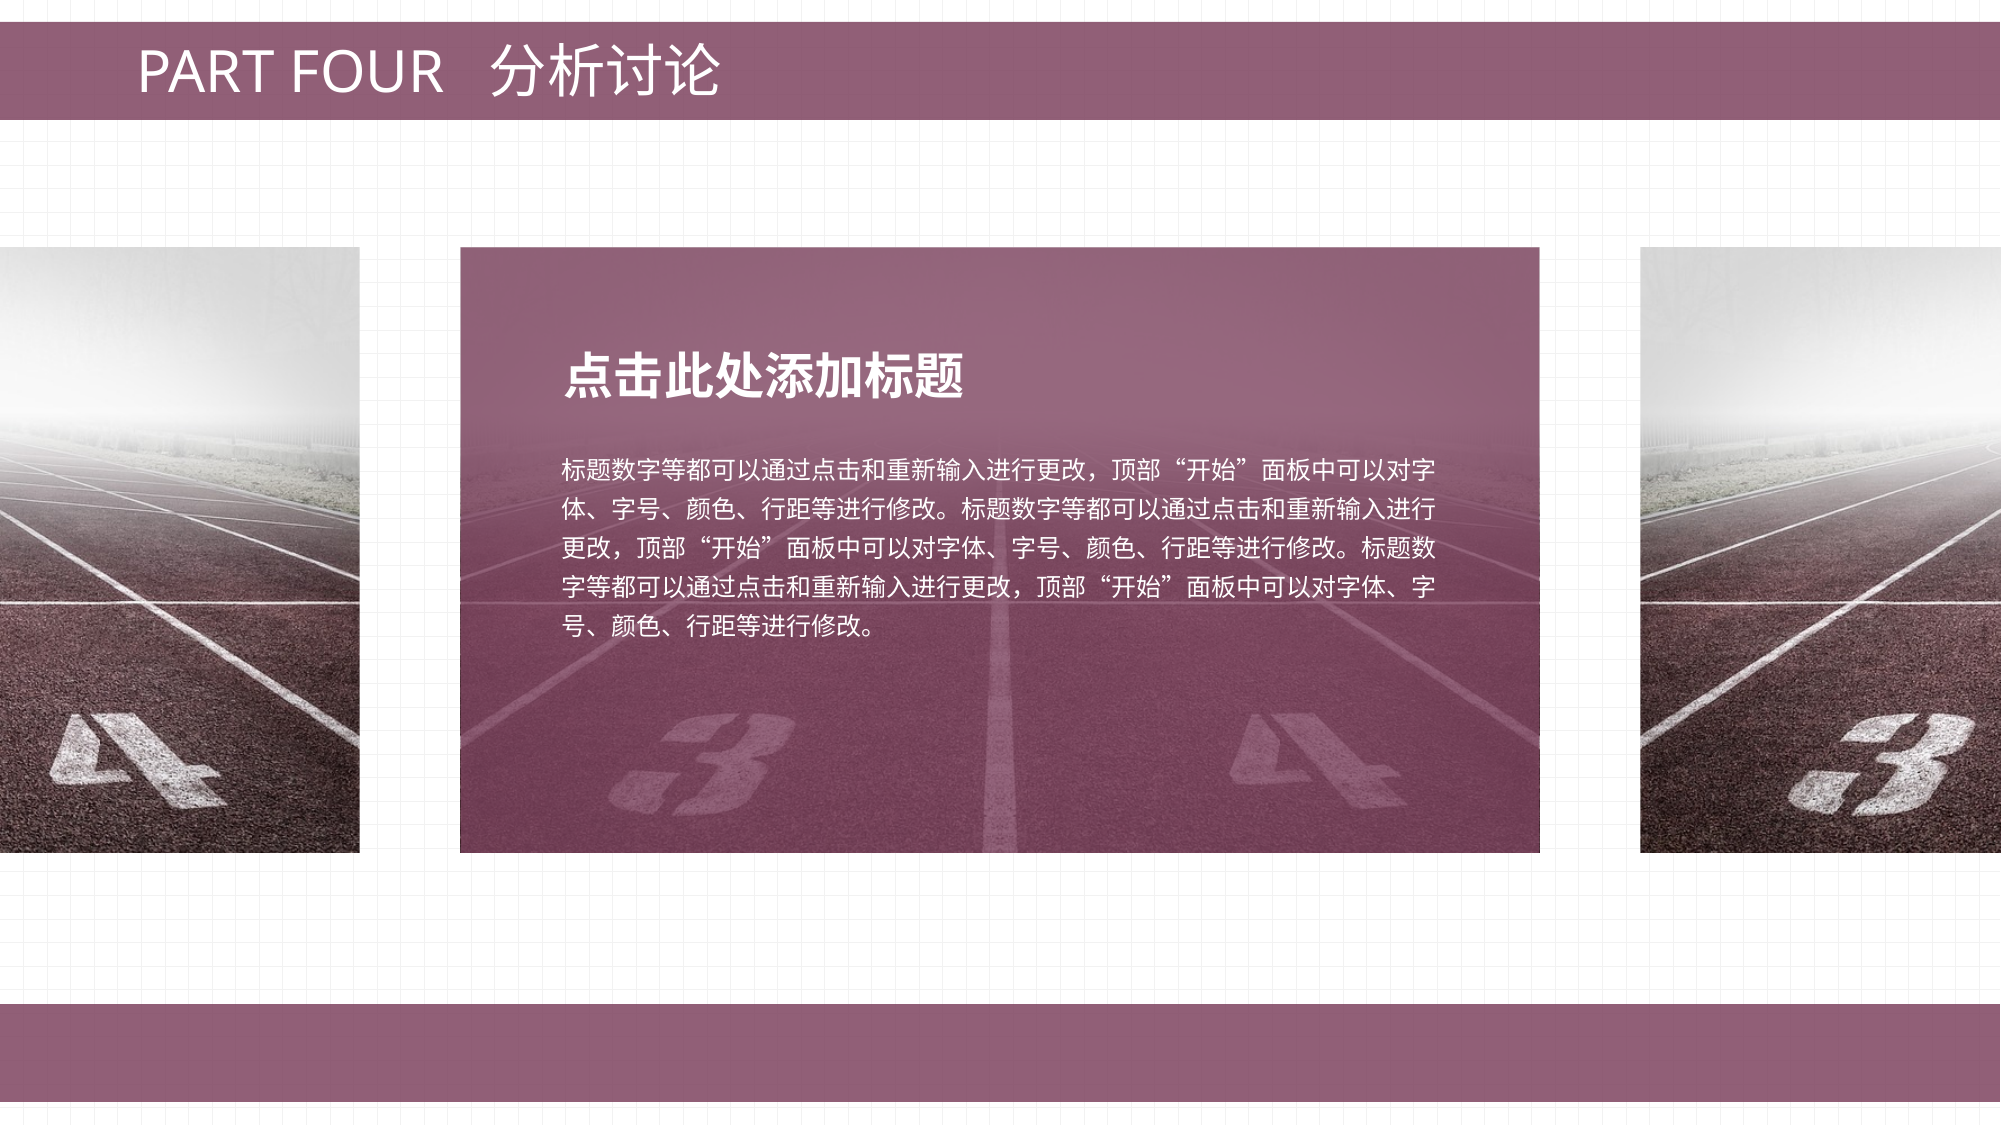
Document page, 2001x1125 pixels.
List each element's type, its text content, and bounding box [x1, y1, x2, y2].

picture [0, 247, 360, 853]
text_box PART FOUR 分析讨论 [121, 34, 921, 122]
picture [1640, 247, 2001, 853]
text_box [460, 247, 1540, 853]
